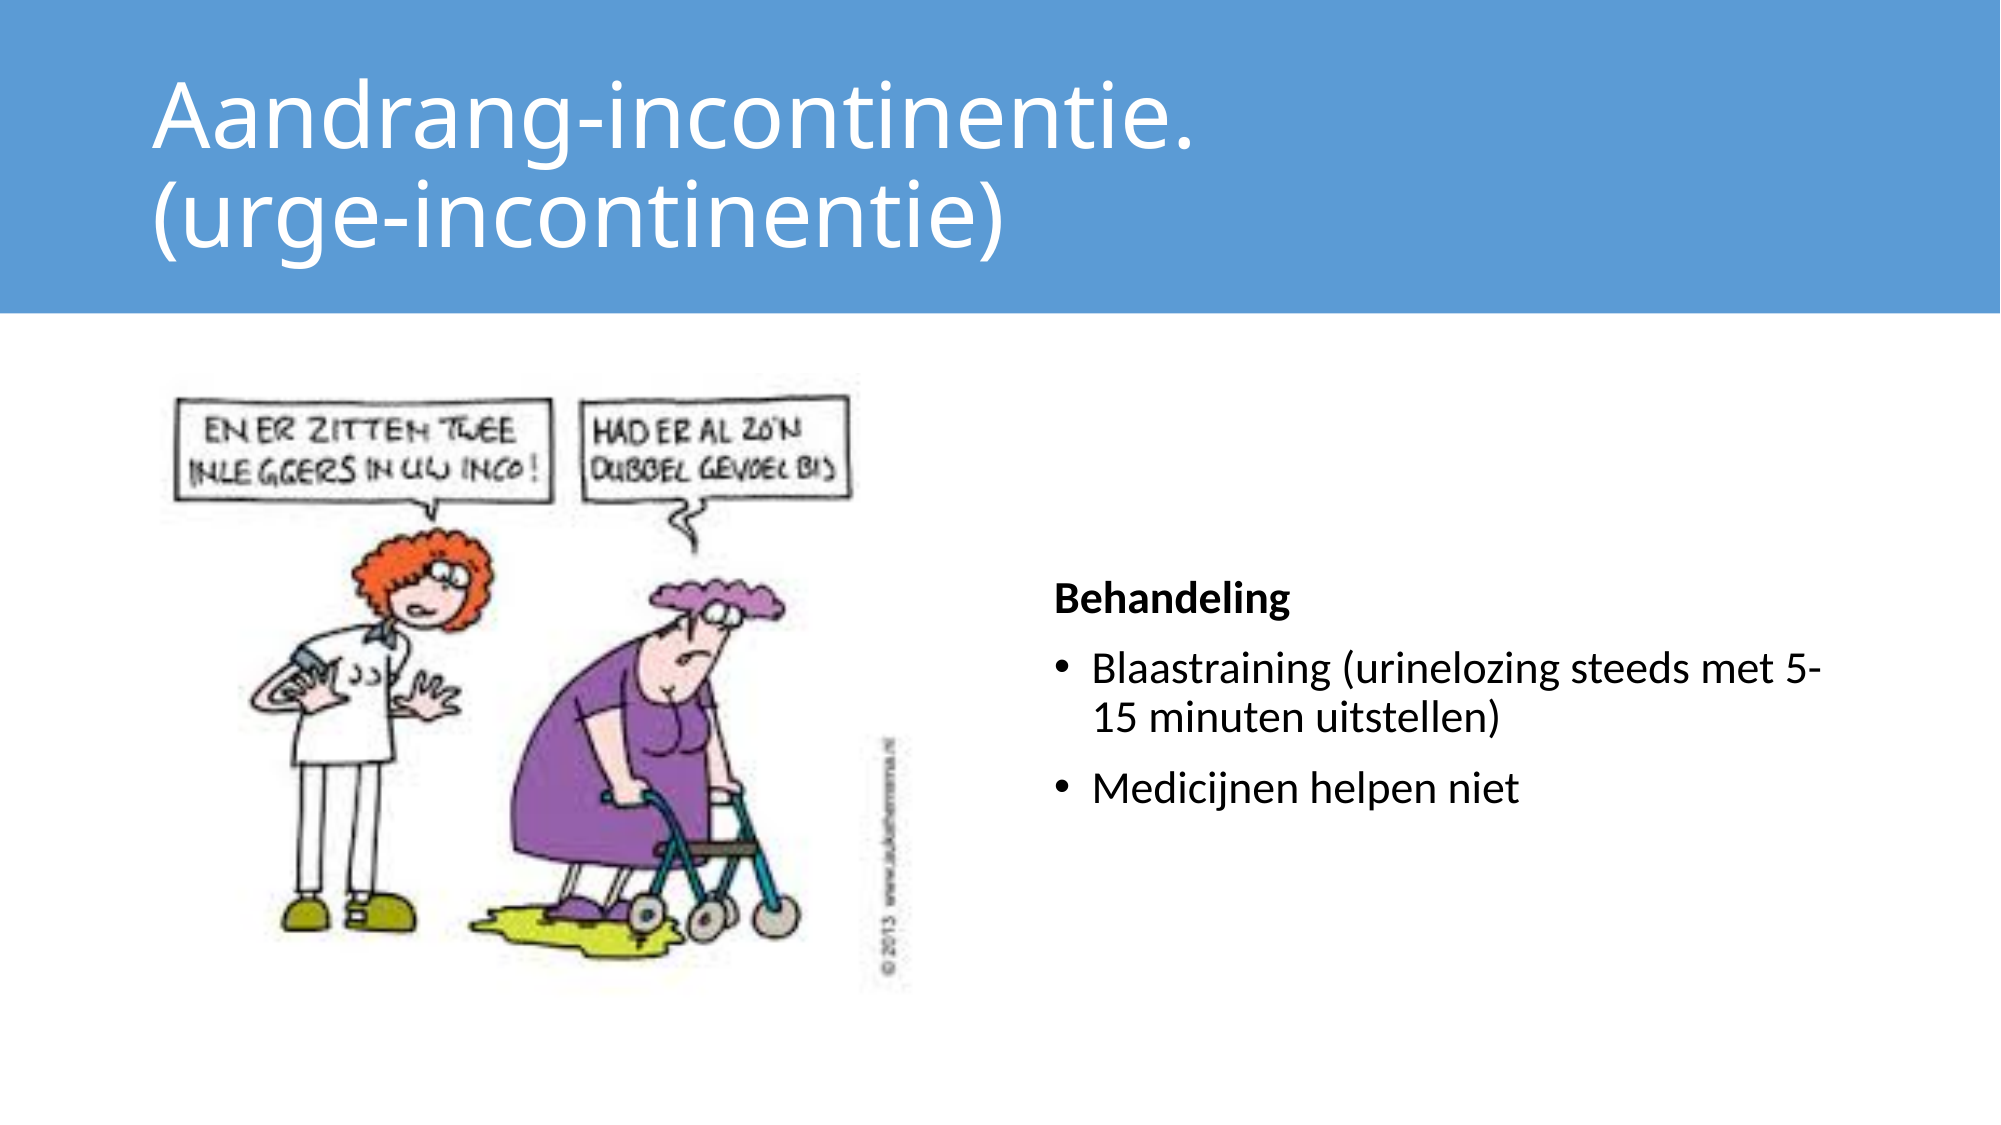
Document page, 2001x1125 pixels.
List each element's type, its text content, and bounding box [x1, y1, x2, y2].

title Aandrang-incontinentie. (urge-incontinentie) [137, 59, 1863, 278]
text_box [0, 0, 2000, 314]
list Behandeling Blaastraining (urinelozing steeds met 5-15 minuten uitstellen) Medicijnen helpen niet [1039, 373, 1862, 1014]
picture [137, 373, 961, 1014]
